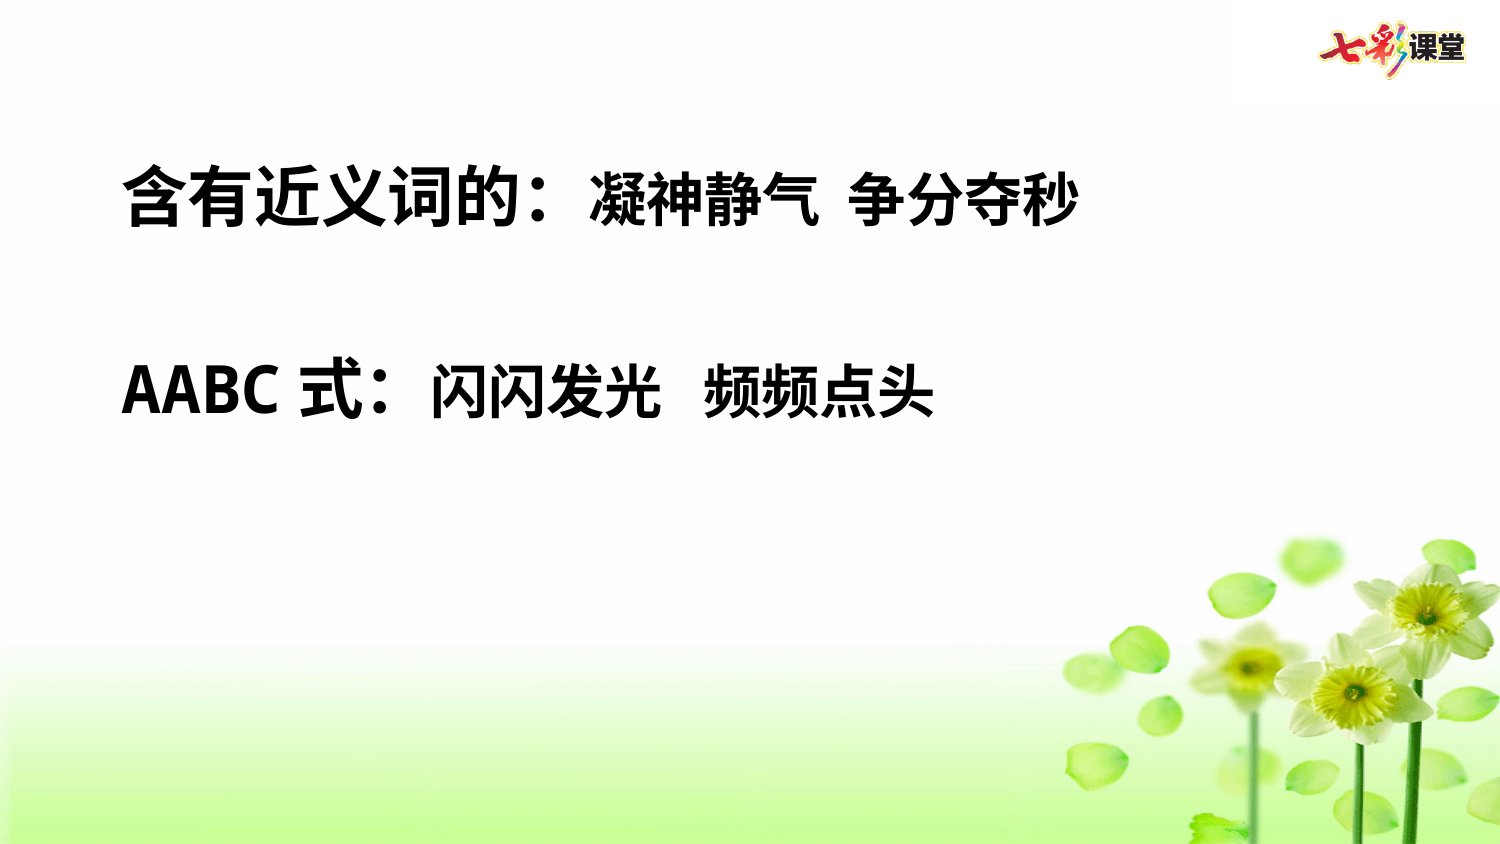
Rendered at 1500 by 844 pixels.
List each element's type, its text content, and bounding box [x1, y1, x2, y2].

text_box 含有近义词的：凝神静气 争分夺秒 [106, 147, 1500, 243]
text_box AABC式：闪闪发光 频频点头 [106, 339, 1235, 434]
picture [0, 0, 1500, 844]
